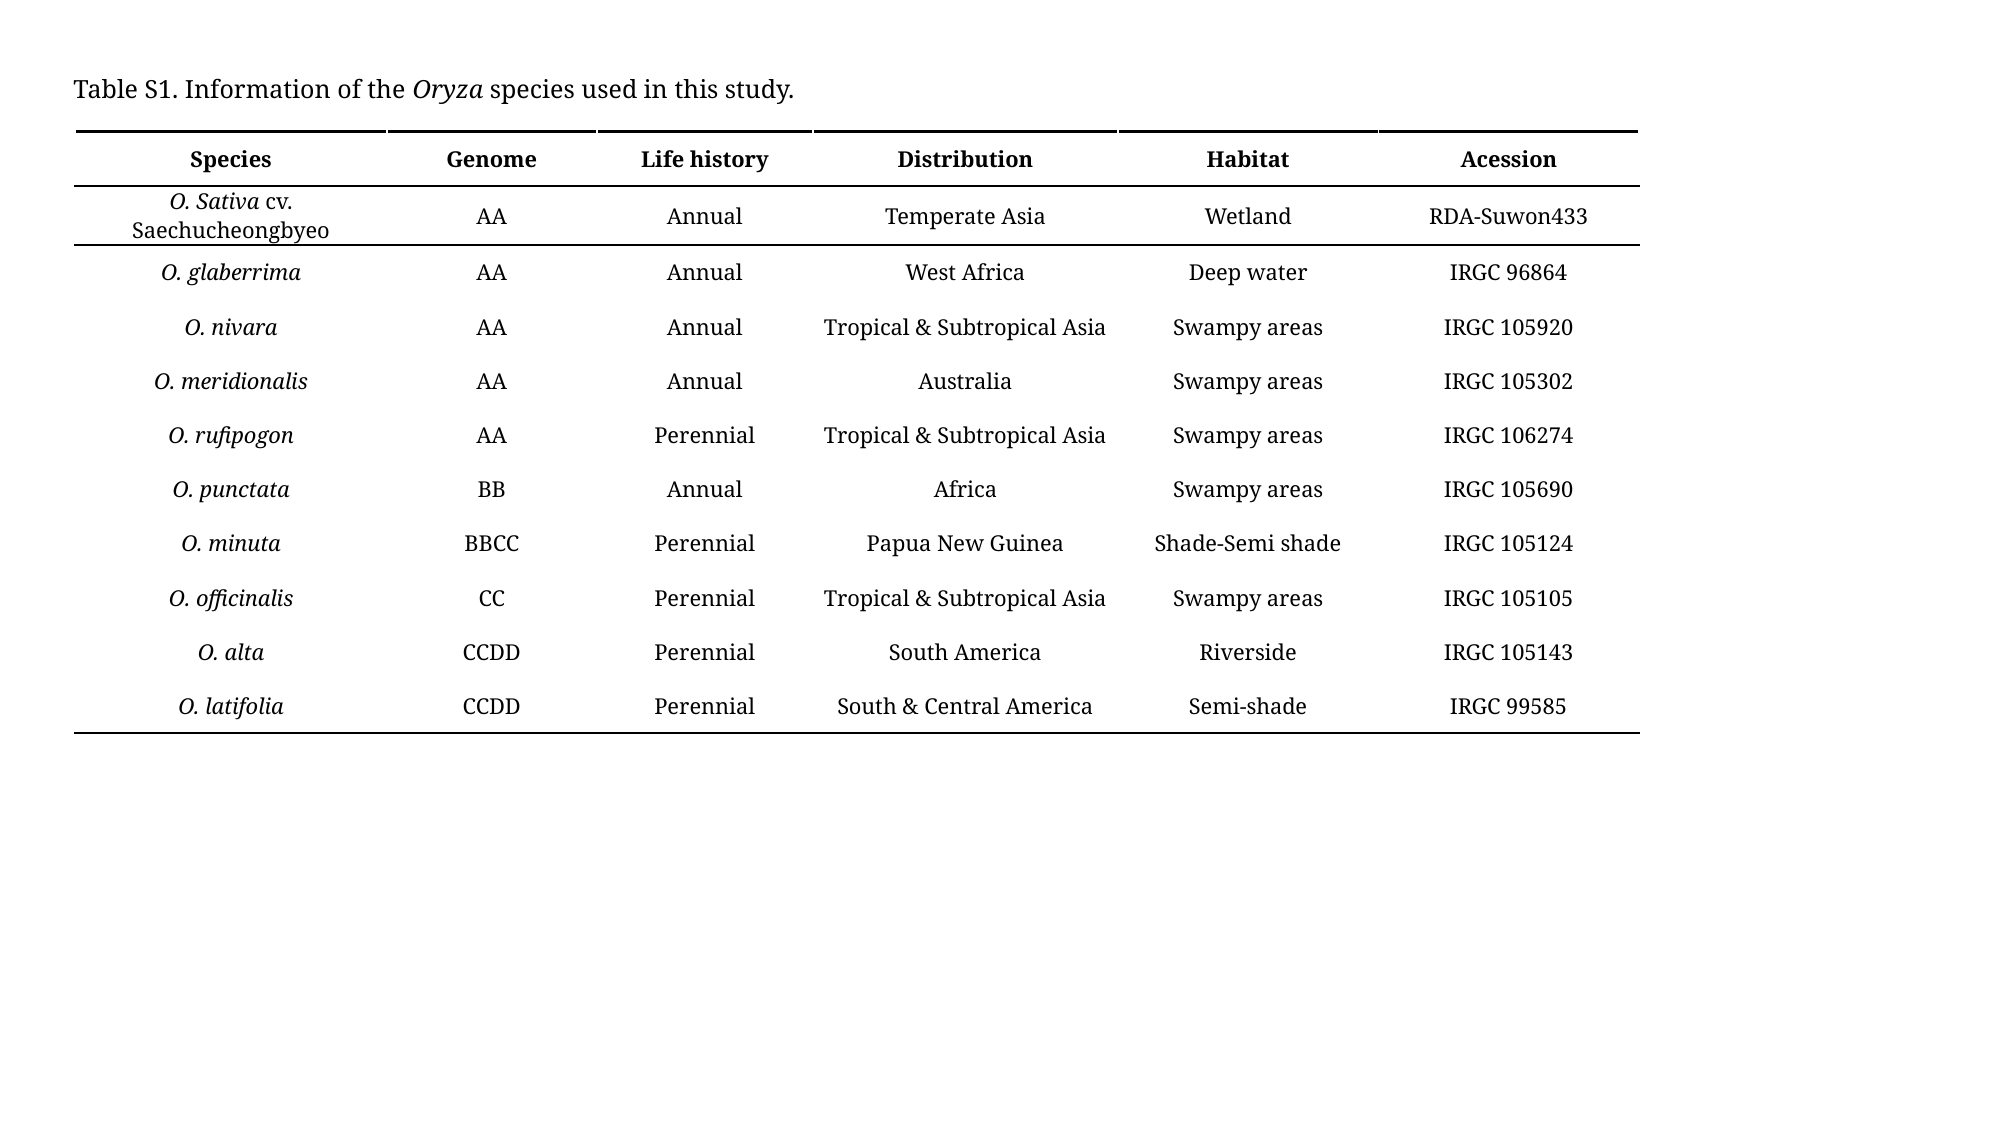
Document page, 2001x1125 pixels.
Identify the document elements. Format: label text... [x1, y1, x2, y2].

table_cell IRGC 105105 [1379, 571, 1638, 624]
table_cell IRGC 105124 [1379, 517, 1638, 570]
table_cell IRGC 105690 [1379, 463, 1638, 515]
table_cell Swampy areas [1119, 463, 1378, 515]
table_cell Annual [598, 187, 812, 244]
table_cell O. nivara [76, 300, 386, 353]
table_cell CC [388, 571, 596, 624]
text_box Table S1. Information of the Oryza species used in this study. [58, 65, 1942, 111]
table_cell IRGC 105302 [1379, 354, 1638, 407]
table_cell West Africa [814, 246, 1117, 298]
table_header Habitat [1119, 133, 1378, 185]
table_cell AA [388, 409, 596, 461]
table_cell O. rufipogon [76, 409, 386, 461]
table_cell Africa [814, 463, 1117, 515]
table_cell O. minuta [76, 517, 386, 570]
table_cell Perennial [598, 626, 812, 678]
table_cell Swampy areas [1119, 409, 1378, 461]
table_cell Perennial [598, 680, 812, 732]
table_header Life history [598, 133, 812, 185]
table_cell Papua New Guinea [814, 517, 1117, 570]
table_header Acession [1379, 133, 1638, 185]
table_cell Perennial [598, 517, 812, 570]
table_cell BB [388, 463, 596, 515]
table_cell AA [388, 354, 596, 407]
table_cell IRGC 96864 [1379, 246, 1638, 298]
table_cell IRGC 105143 [1379, 626, 1638, 678]
table_cell Perennial [598, 571, 812, 624]
table_cell O. meridionalis [76, 354, 386, 407]
table_cell BBCC [388, 517, 596, 570]
table_cell Tropical & Subtropical Asia [814, 300, 1117, 353]
table_cell Tropical & Subtropical Asia [814, 409, 1117, 461]
table_cell Semi-shade [1119, 680, 1378, 732]
table_cell Deep water [1119, 246, 1378, 298]
table_cell Perennial [598, 409, 812, 461]
table_cell Shade-Semi shade [1119, 517, 1378, 570]
table_cell O. latifolia [76, 680, 386, 732]
table_cell O. officinalis [76, 571, 386, 624]
table_cell O. Sativa cv. Saechucheongbyeo [76, 187, 386, 244]
table_cell O. punctata [76, 463, 386, 515]
table_cell AA [388, 300, 596, 353]
table_cell RDA-Suwon433 [1379, 187, 1638, 244]
table_cell Annual [598, 246, 812, 298]
table_cell Annual [598, 463, 812, 515]
table_cell Riverside [1119, 626, 1378, 678]
table_cell Annual [598, 300, 812, 353]
table_cell CCDD [388, 680, 596, 732]
table_cell O. alta [76, 626, 386, 678]
table_cell Annual [598, 354, 812, 407]
table_cell Wetland [1119, 187, 1378, 244]
table_cell Temperate Asia [814, 187, 1117, 244]
table_cell Swampy areas [1119, 300, 1378, 353]
table_cell AA [388, 187, 596, 244]
table_header Genome [388, 133, 596, 185]
table_cell IRGC 106274 [1379, 409, 1638, 461]
table_cell O. glaberrima [76, 246, 386, 298]
table_header Distribution [814, 133, 1117, 185]
table_cell AA [388, 246, 596, 298]
table_cell Tropical & Subtropical Asia [814, 571, 1117, 624]
table_header Species [76, 133, 386, 185]
table_cell Swampy areas [1119, 571, 1378, 624]
table_cell IRGC 105920 [1379, 300, 1638, 353]
table_cell South & Central America [814, 680, 1117, 732]
table_cell South America [814, 626, 1117, 678]
table_cell CCDD [388, 626, 596, 678]
table_cell Swampy areas [1119, 354, 1378, 407]
table_cell Australia [814, 354, 1117, 407]
table_cell IRGC 99585 [1379, 680, 1638, 732]
